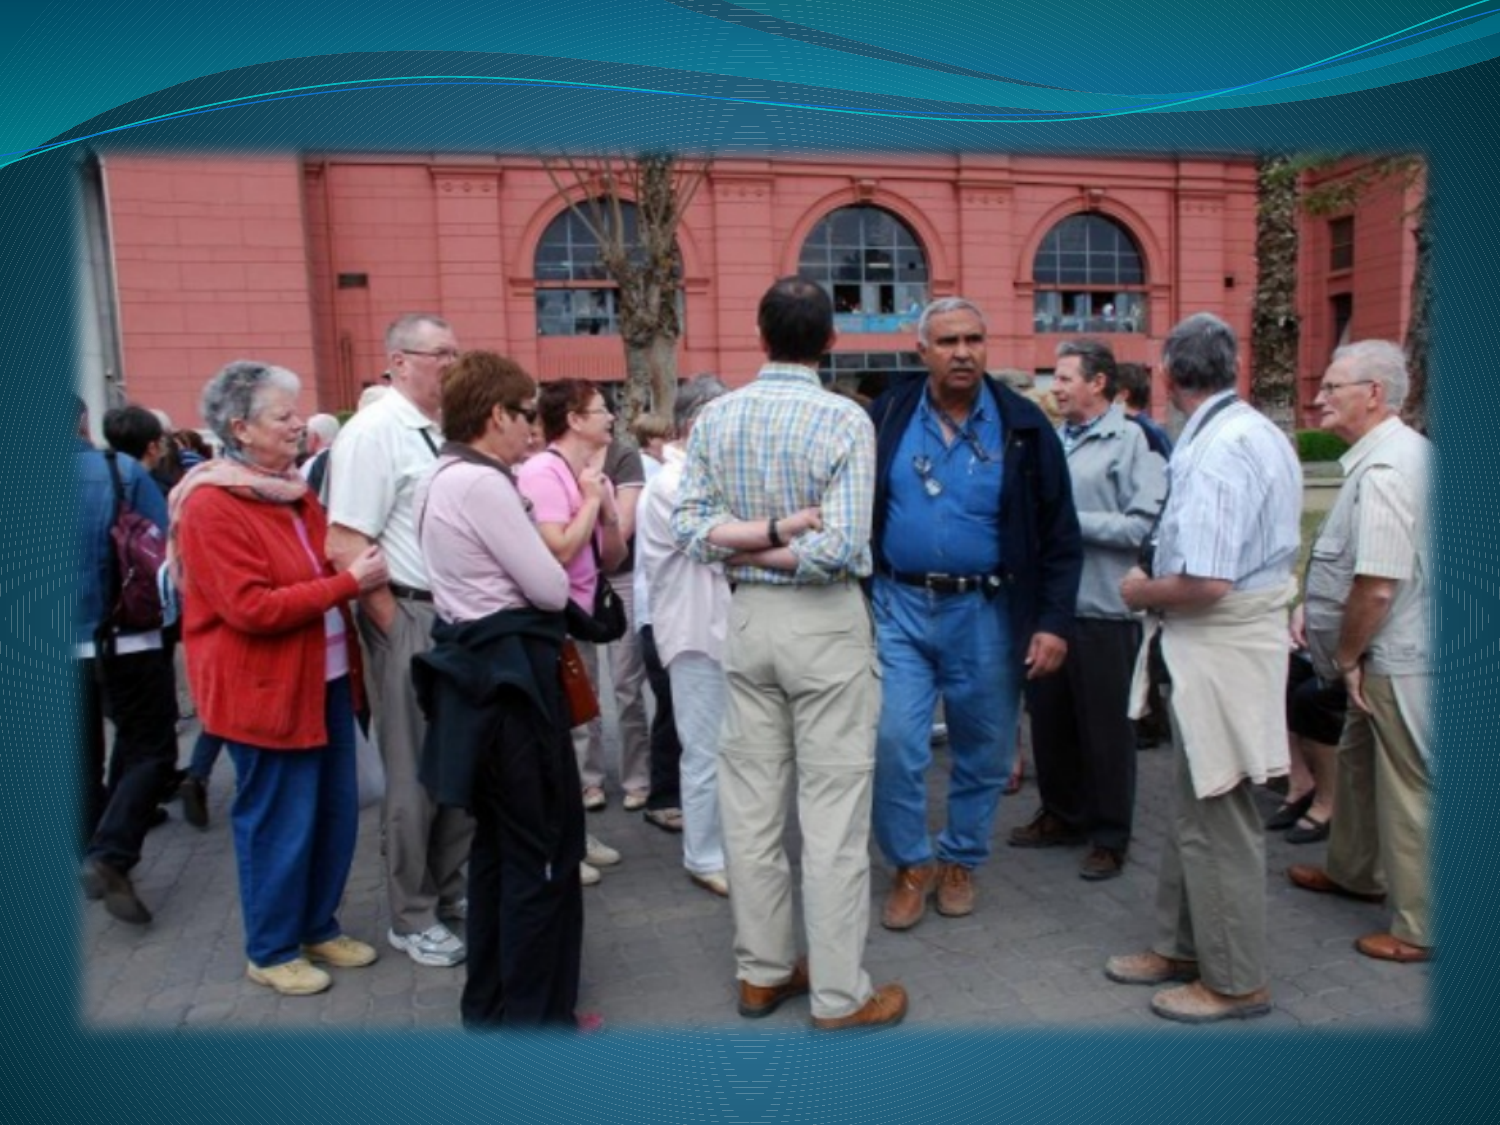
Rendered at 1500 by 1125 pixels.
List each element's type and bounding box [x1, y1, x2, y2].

list [64, 136, 1448, 1047]
